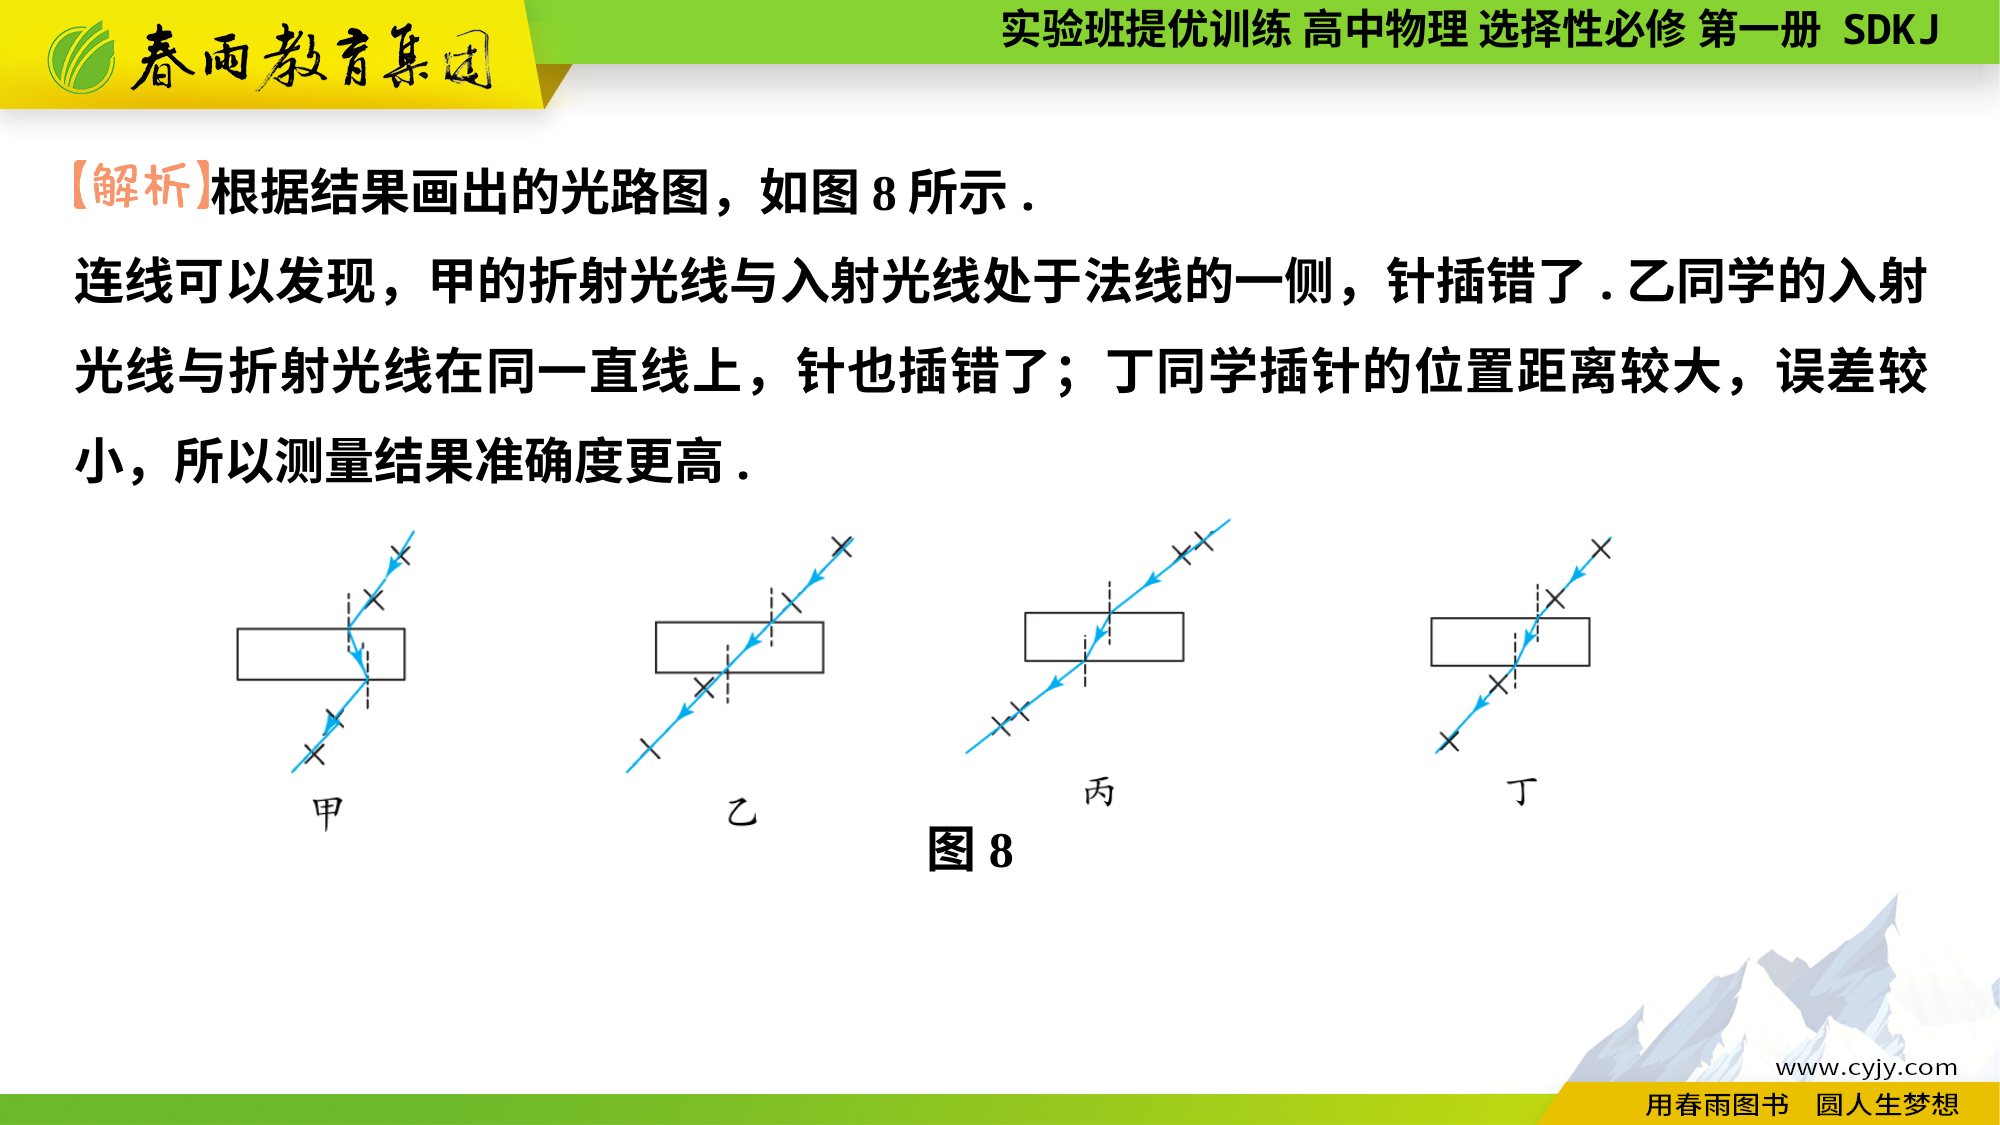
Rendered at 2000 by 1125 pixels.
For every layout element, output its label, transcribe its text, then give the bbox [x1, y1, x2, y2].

list 根据结果画出的光路图，如图8所示. 连线可以发现，甲的折射光线与入射光线处于法线的一侧，针插错了.乙同学的入射光线与折射光线在同一直线上，针也插错了；丁同学插针的位置距离较大，误差较小，所以测量结果准确度更高. [59, 122, 1944, 490]
picture [0, 0, 2000, 1125]
text_box 图8 [912, 836, 1029, 886]
